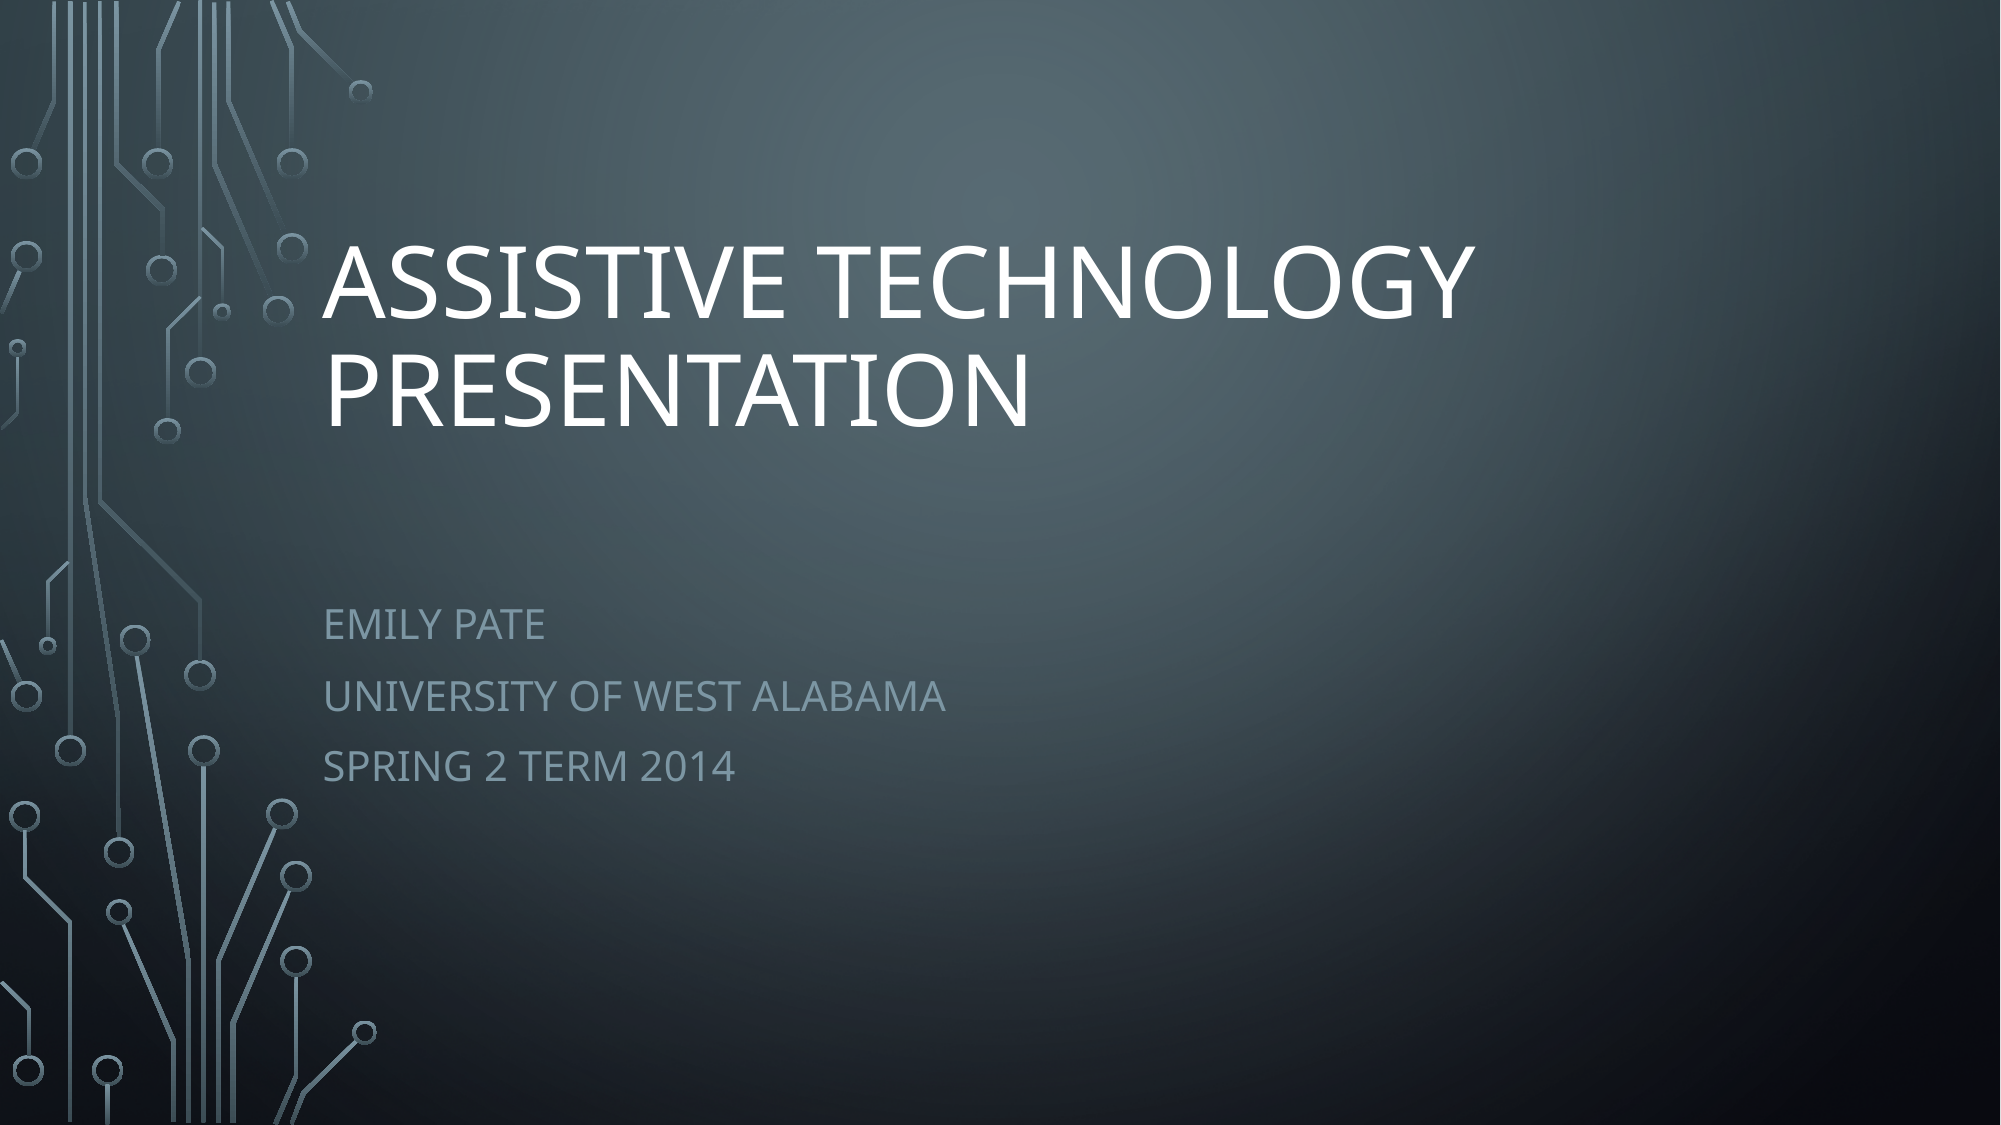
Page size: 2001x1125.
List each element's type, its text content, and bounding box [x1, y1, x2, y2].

title assistive technology Presentation [307, 184, 1750, 576]
subtitle Emily Pate University of West Alabama Spring 2 Term 2014 [307, 590, 1750, 863]
